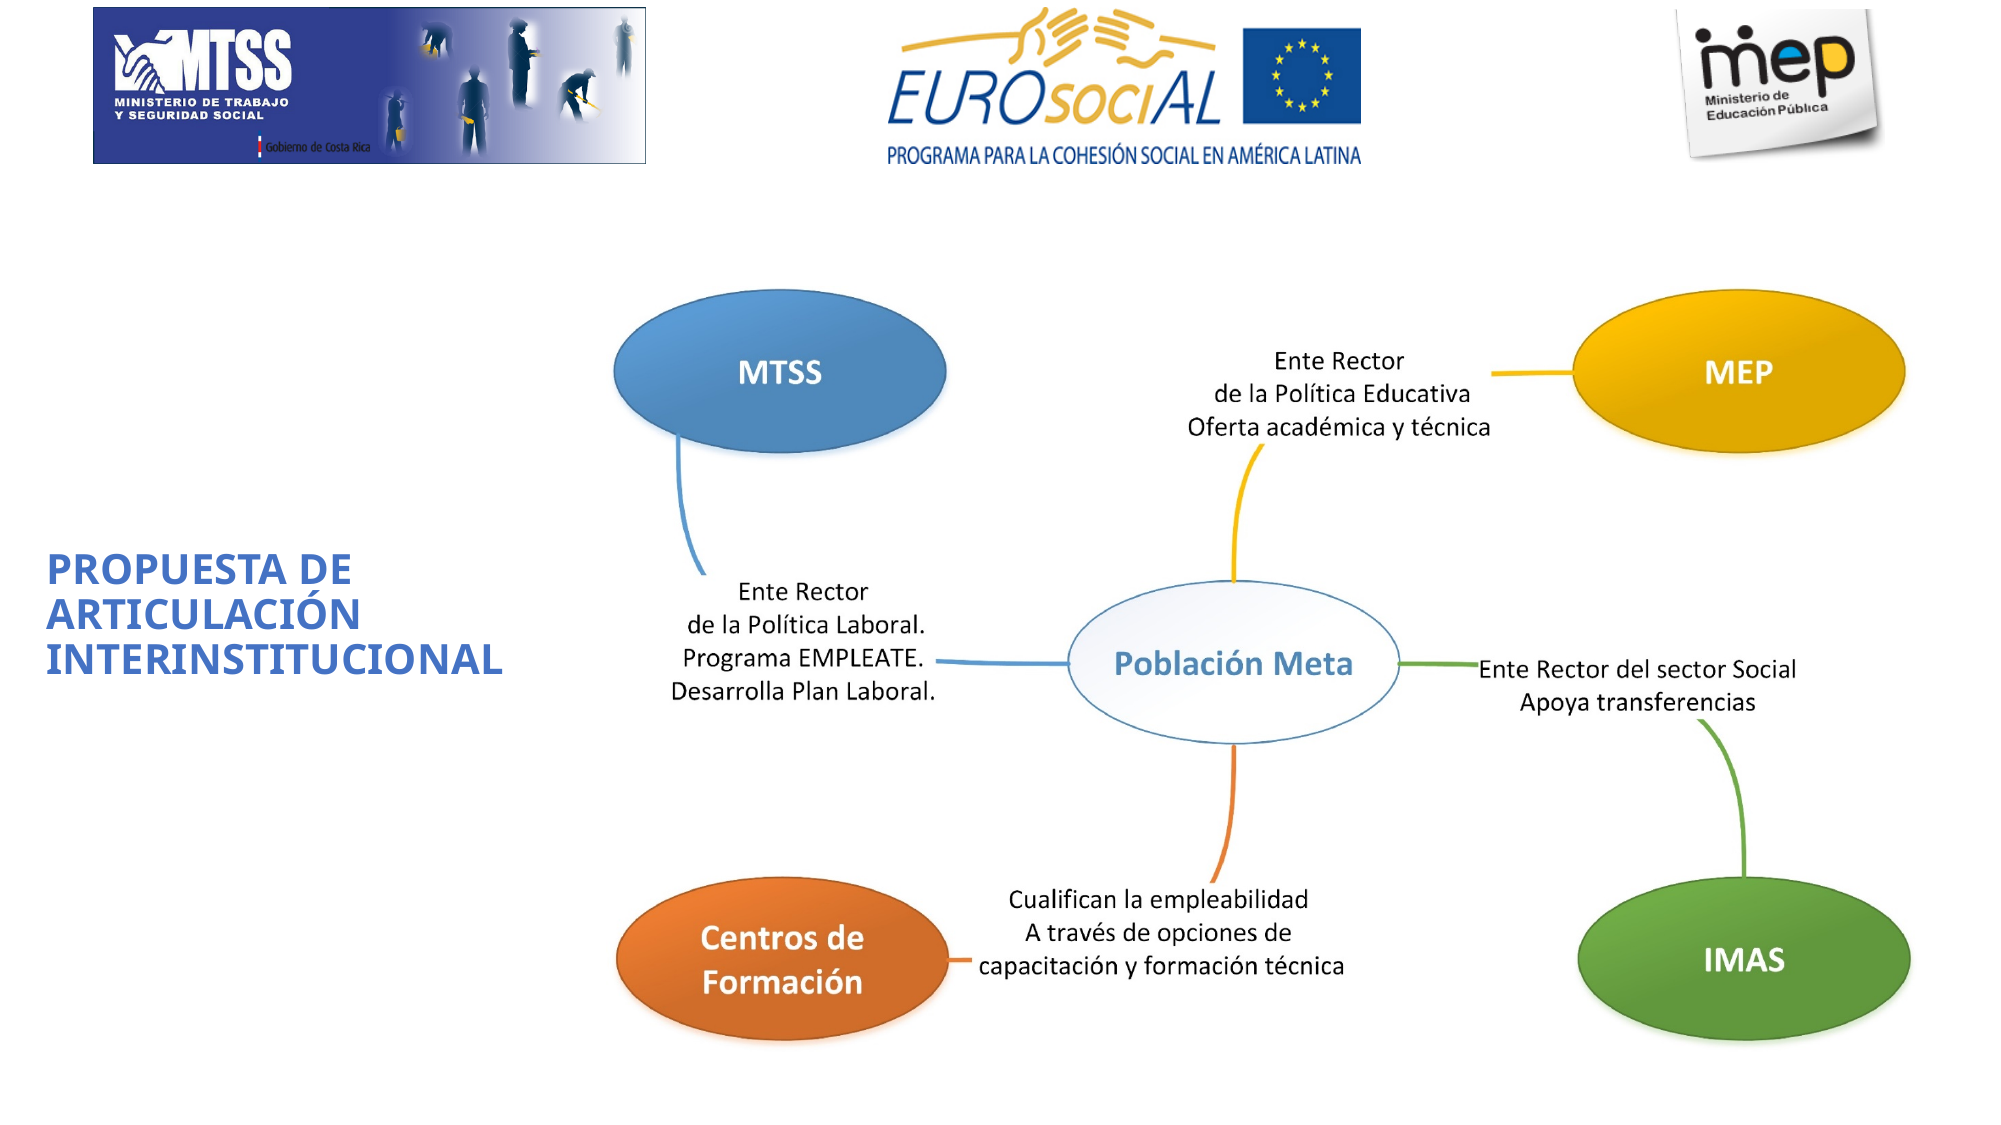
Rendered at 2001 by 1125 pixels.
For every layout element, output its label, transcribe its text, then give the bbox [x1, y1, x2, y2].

title PROPUESTA DE ARTICULACIÓN INTERINSTITUCIONAL [31, 507, 583, 726]
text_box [92, 7, 1885, 164]
picture [606, 286, 1919, 1052]
